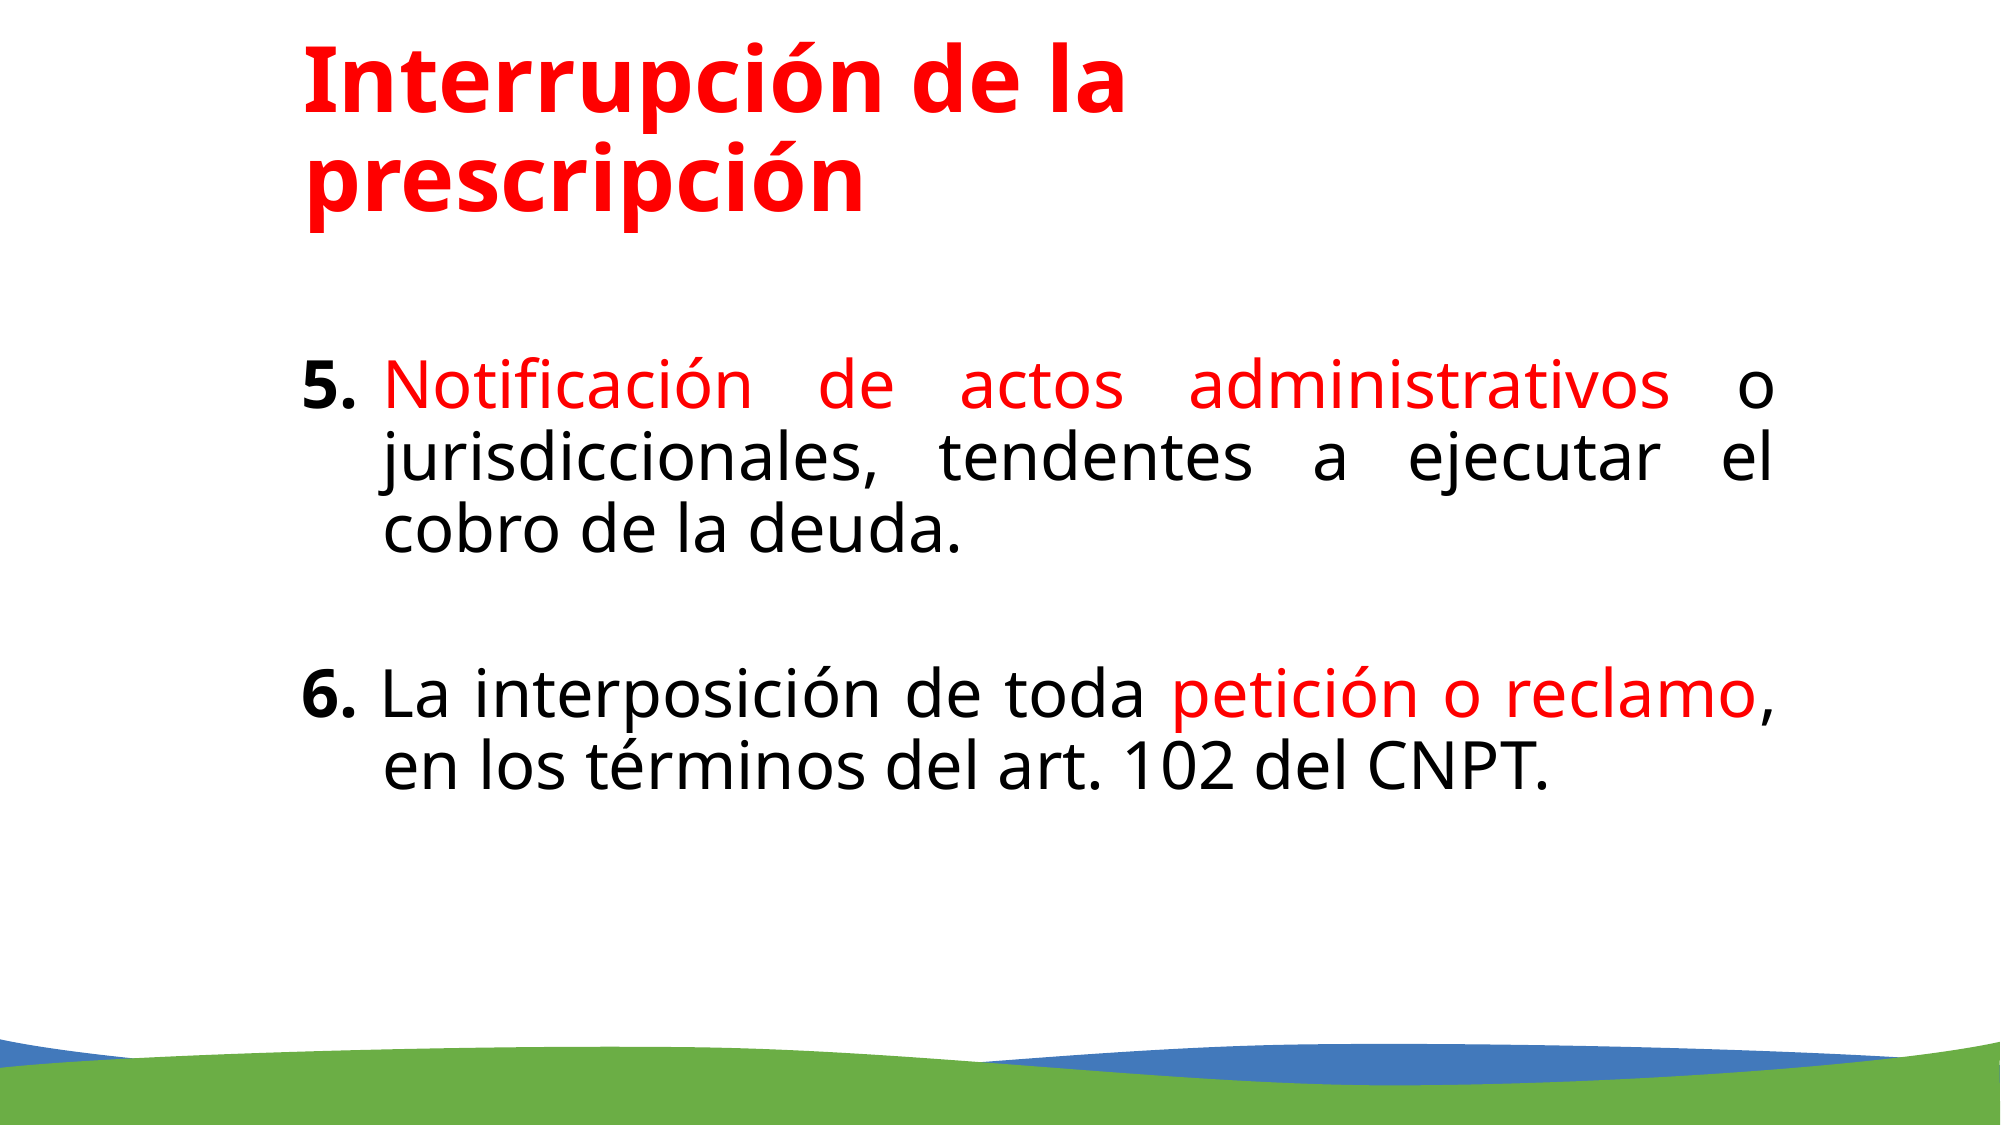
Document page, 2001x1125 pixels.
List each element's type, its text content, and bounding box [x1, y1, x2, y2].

text_box 5. Notificación de actos administrativos o jurisdiccionales, tendentes a ejecutar el cobro de la deuda. 6. La interposición de toda petición o reclamo, en los términos del art. 102 del CNPT. [211, 252, 1792, 906]
title Interrupción de la prescripción [288, 59, 1660, 206]
